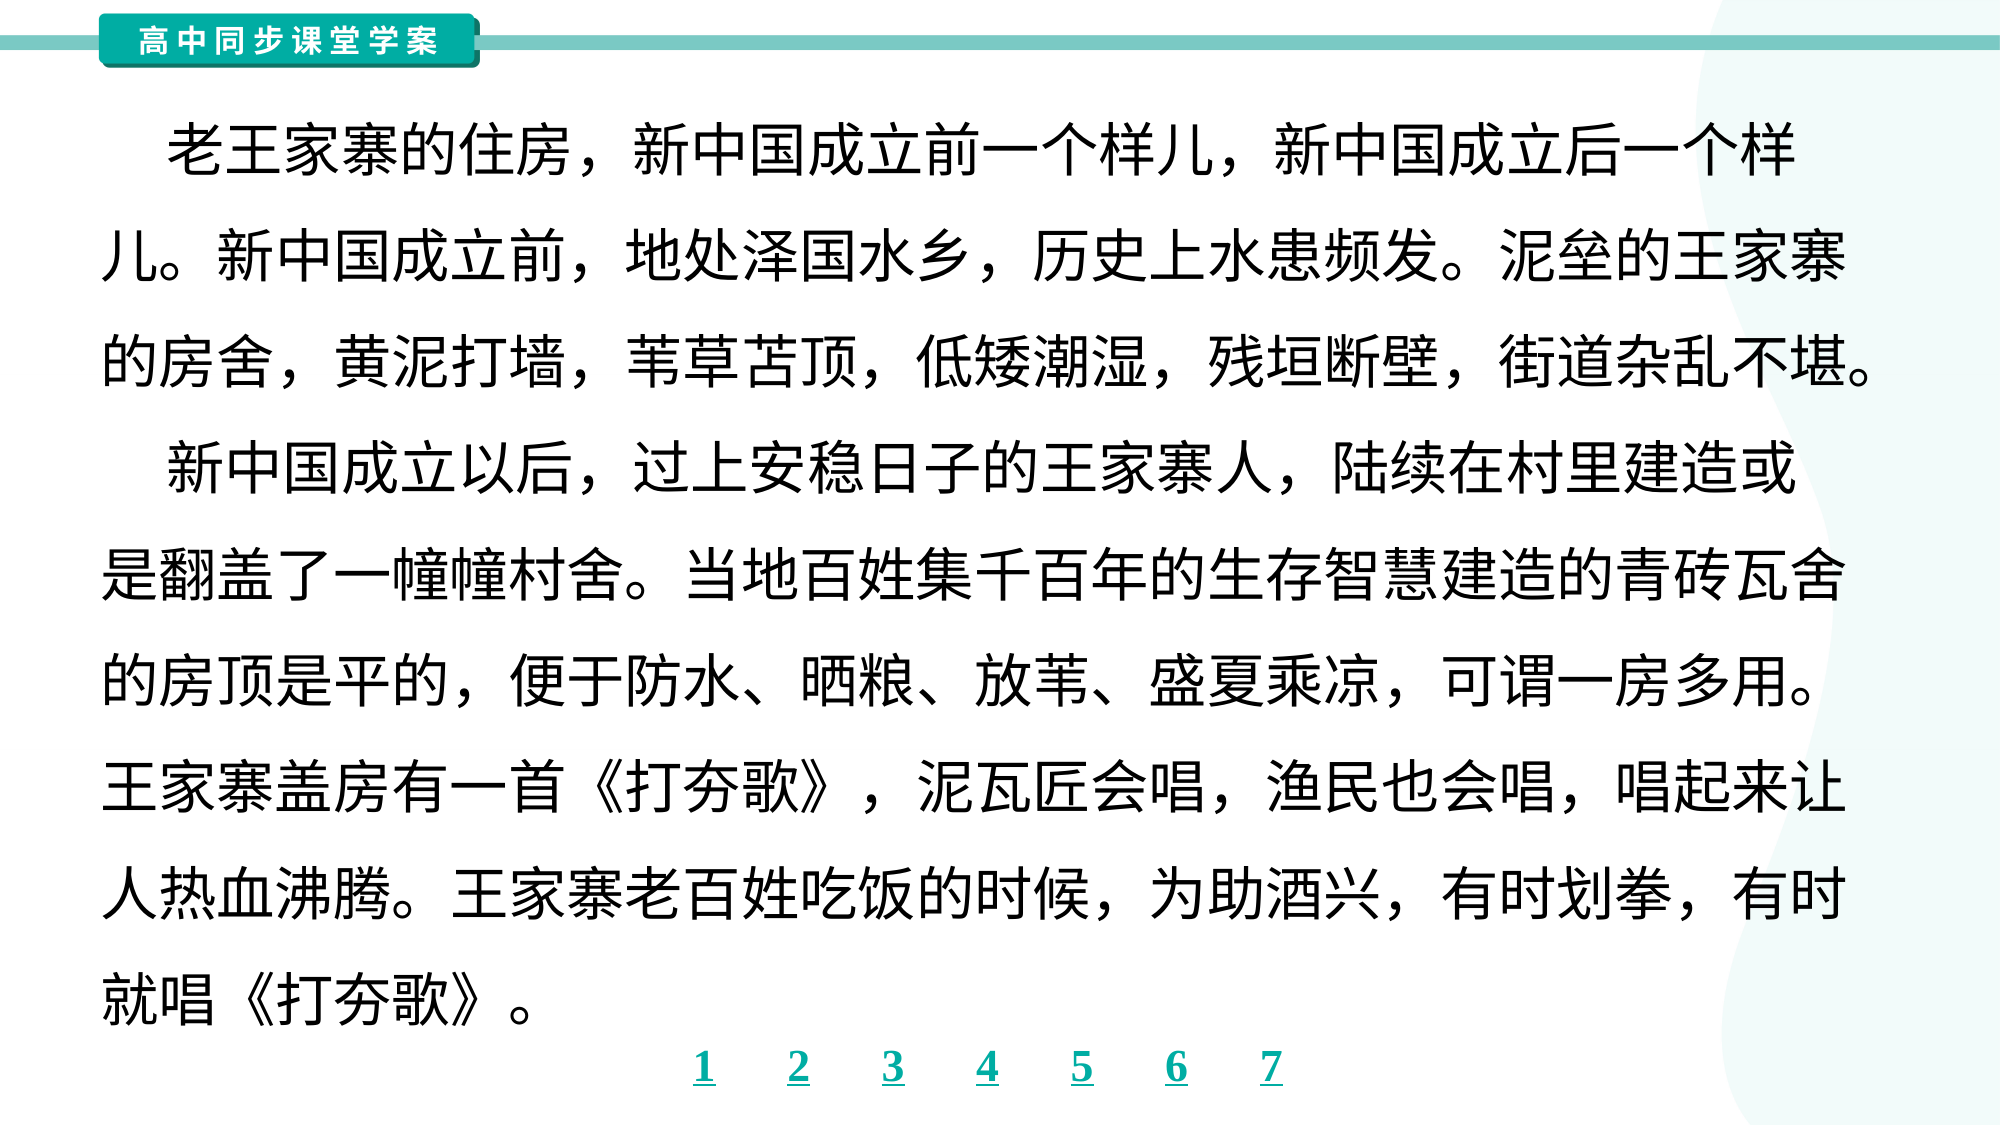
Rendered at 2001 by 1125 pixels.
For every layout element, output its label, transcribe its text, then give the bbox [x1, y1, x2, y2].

picture [0, 0, 2000, 1125]
text_box 老王家寨的住房，新中国成立前一个样儿，新中国成立后一个样 儿。新中国成立前，地处泽国水乡，历史上水患频发。泥垒的王家寨 的房舍，黄泥打墙，苇草苫顶，低矮潮湿，残垣断壁，街道杂乱不堪。 新中国成立以后，过上安稳日子的王家寨人，陆续在村里建造或 是翻盖了一幢幢村舍。当地百姓集千百年的生存智慧建造的青砖瓦舍 的房顶是平的，便于防水、晒粮、放苇、盛夏乘凉，可谓一房多用。 王家寨盖房有一首《打夯歌》，泥瓦匠会唱，渔民也会唱，唱起来让 人热血沸腾。王家寨老百姓吃饭的时候，为助酒兴，有时划拳，有时 就唱《打夯歌》。 [100, 76, 1899, 1033]
